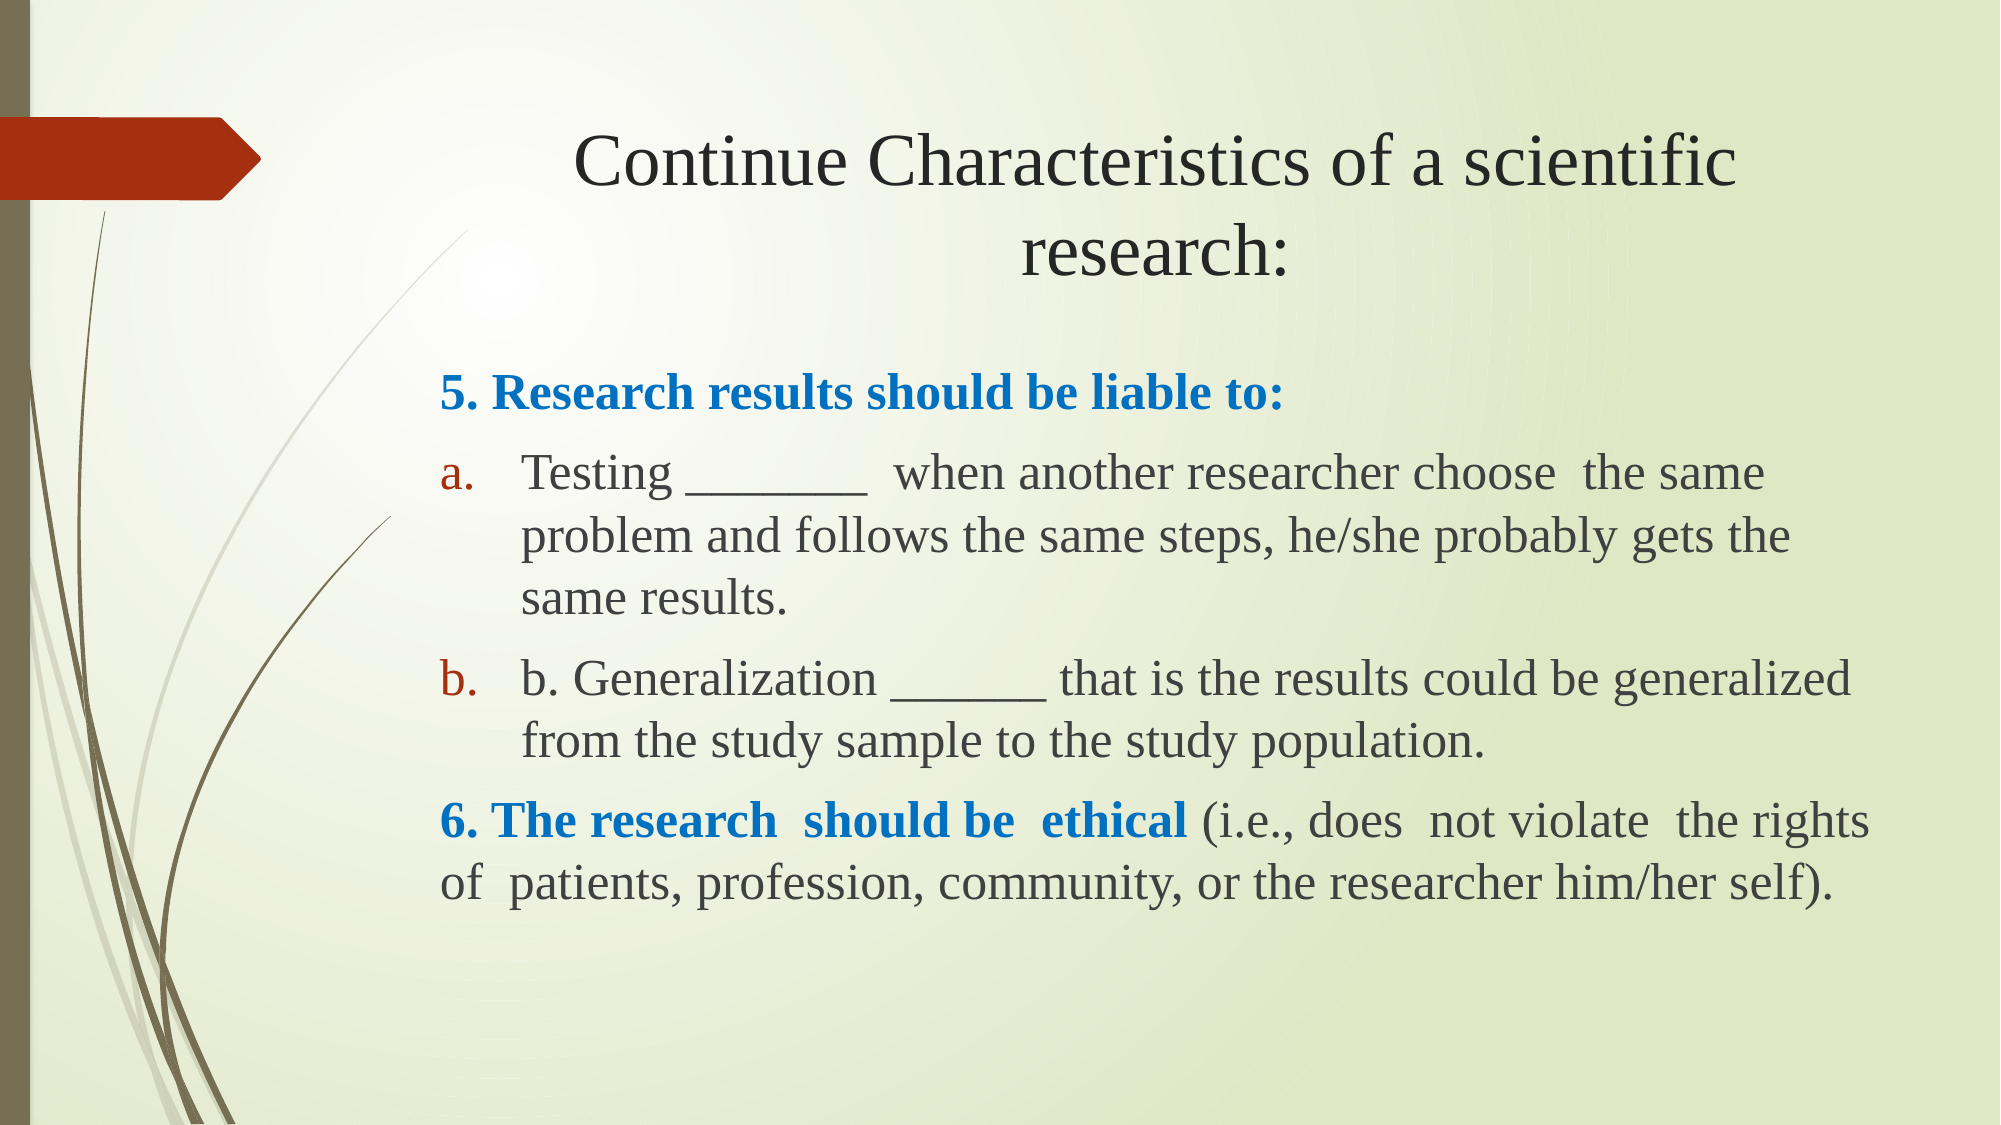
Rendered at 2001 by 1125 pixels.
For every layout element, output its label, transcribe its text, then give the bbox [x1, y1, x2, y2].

list 5. Research results should be liable to: Testing _______ when another researcher choose the same problem and follows the same steps, he/she probably gets the same results. b. Generalization ______ that is the results could be generalized from the study sample to the study population. 6. The research should be ethical (i.e., does not violate the rights of patients, profession, community, or the researcher him/her self). [424, 350, 1888, 970]
title Continue Characteristics of a scientific research: [425, 102, 1888, 313]
